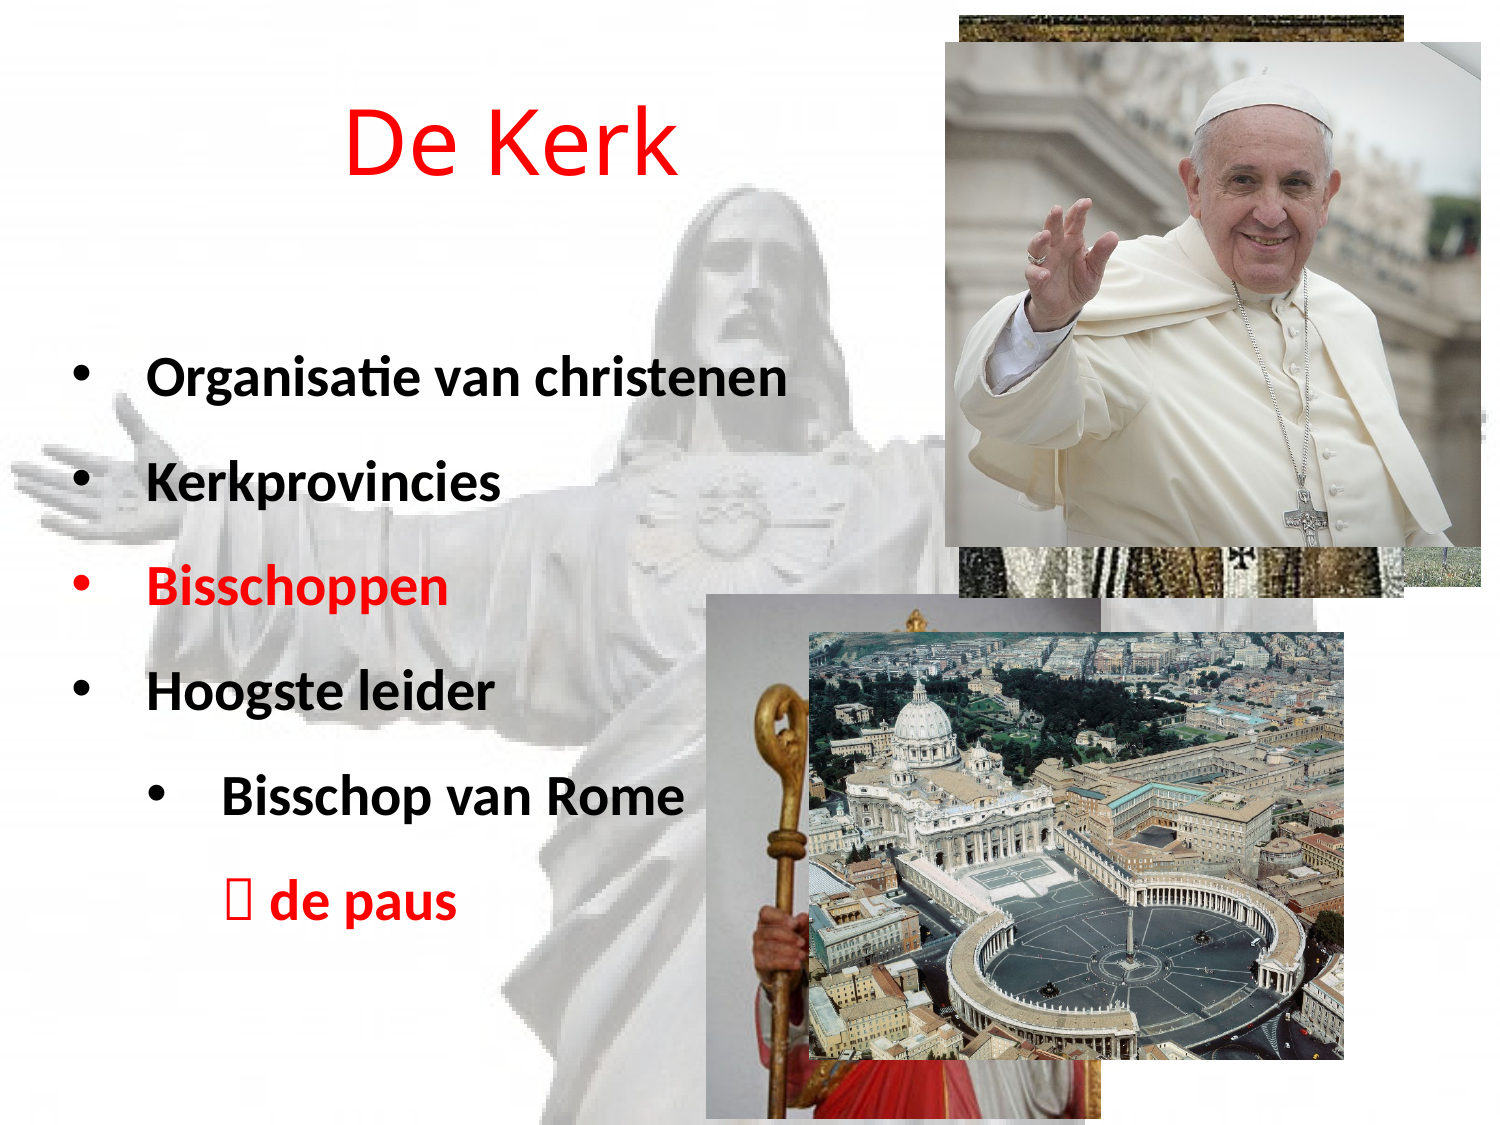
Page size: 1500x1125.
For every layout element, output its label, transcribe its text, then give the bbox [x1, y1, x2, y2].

picture [706, 15, 1481, 1119]
title De Kerk [75, 45, 941, 233]
text_box Organisatie van christenen Kerkprovincies Bisschoppen Hoogste leider Bisschop van Rome  de paus [56, 295, 866, 940]
